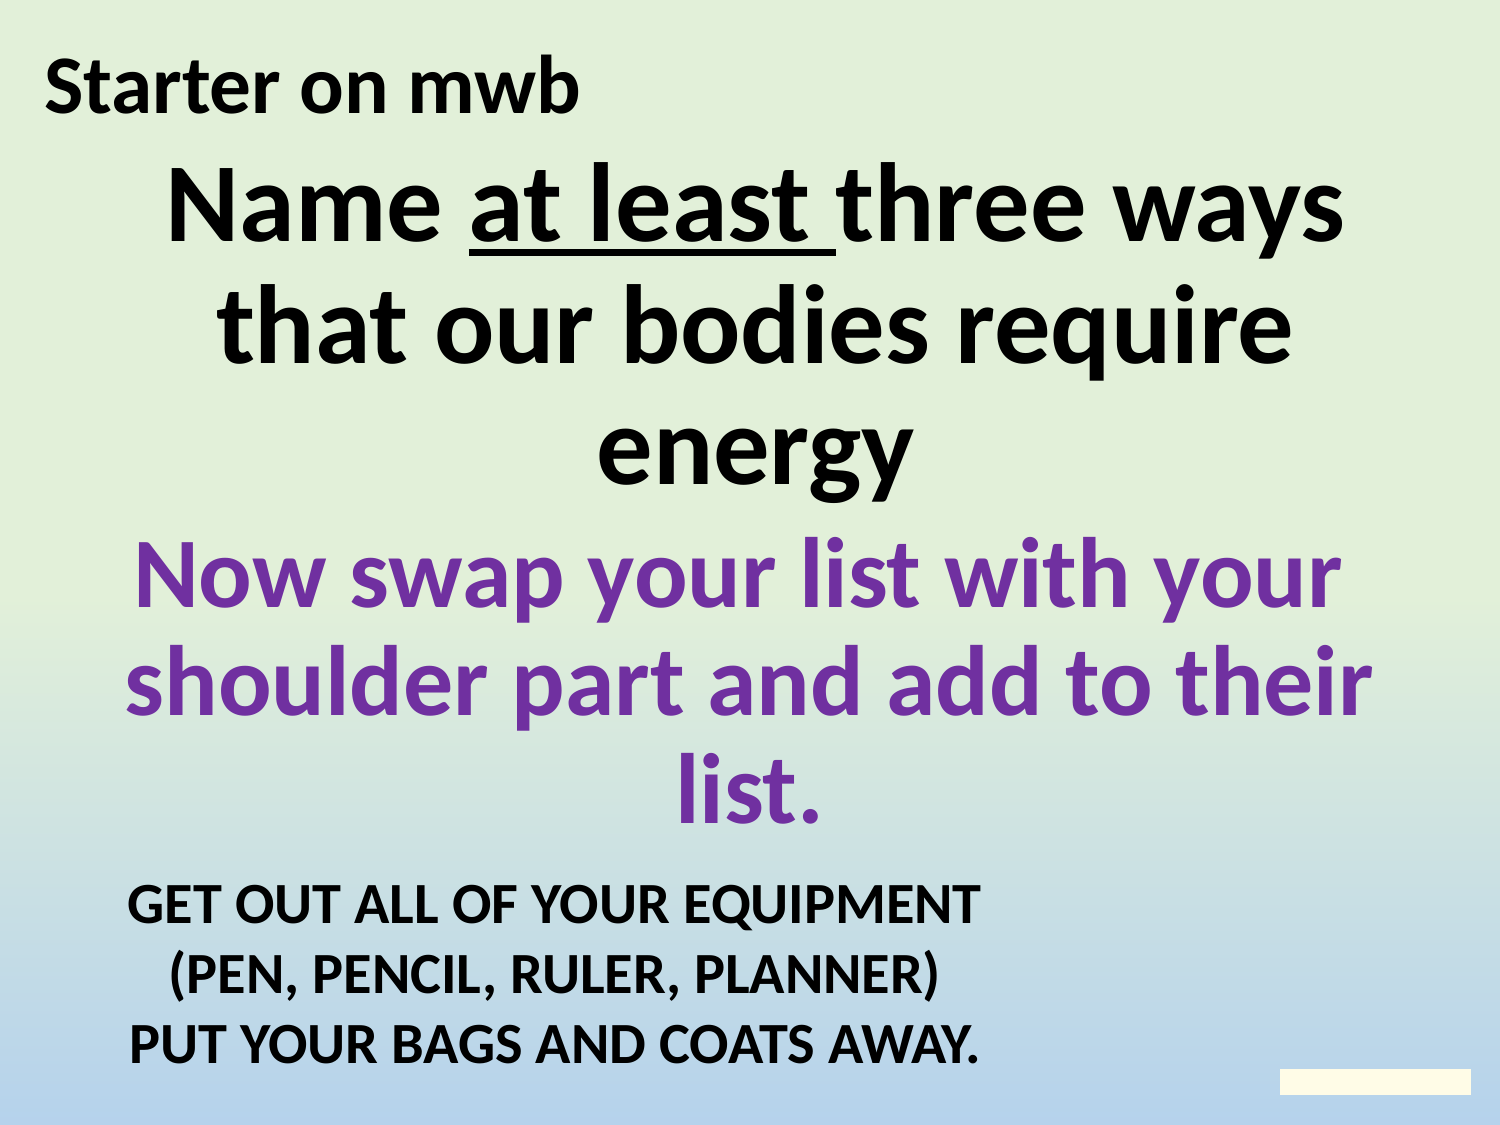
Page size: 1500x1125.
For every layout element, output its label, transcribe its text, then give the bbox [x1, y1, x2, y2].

list Name at least three ways that our bodies require energy [76, 137, 1436, 574]
list Name at least three ways that our bodies require energy [76, 792, 1436, 880]
title Starter on mwb [29, 0, 1324, 173]
text_box [1280, 1069, 1471, 1095]
text_box GET OUT ALL OF YOUR EQUIPMENT (PEN, PENCIL, RULER, PLANNER) PUT YOUR BAGS AND COATS AWAY. [0, 857, 1140, 1083]
text_box Now swap your list with your shoulder part and add to their list. [41, 574, 1459, 792]
